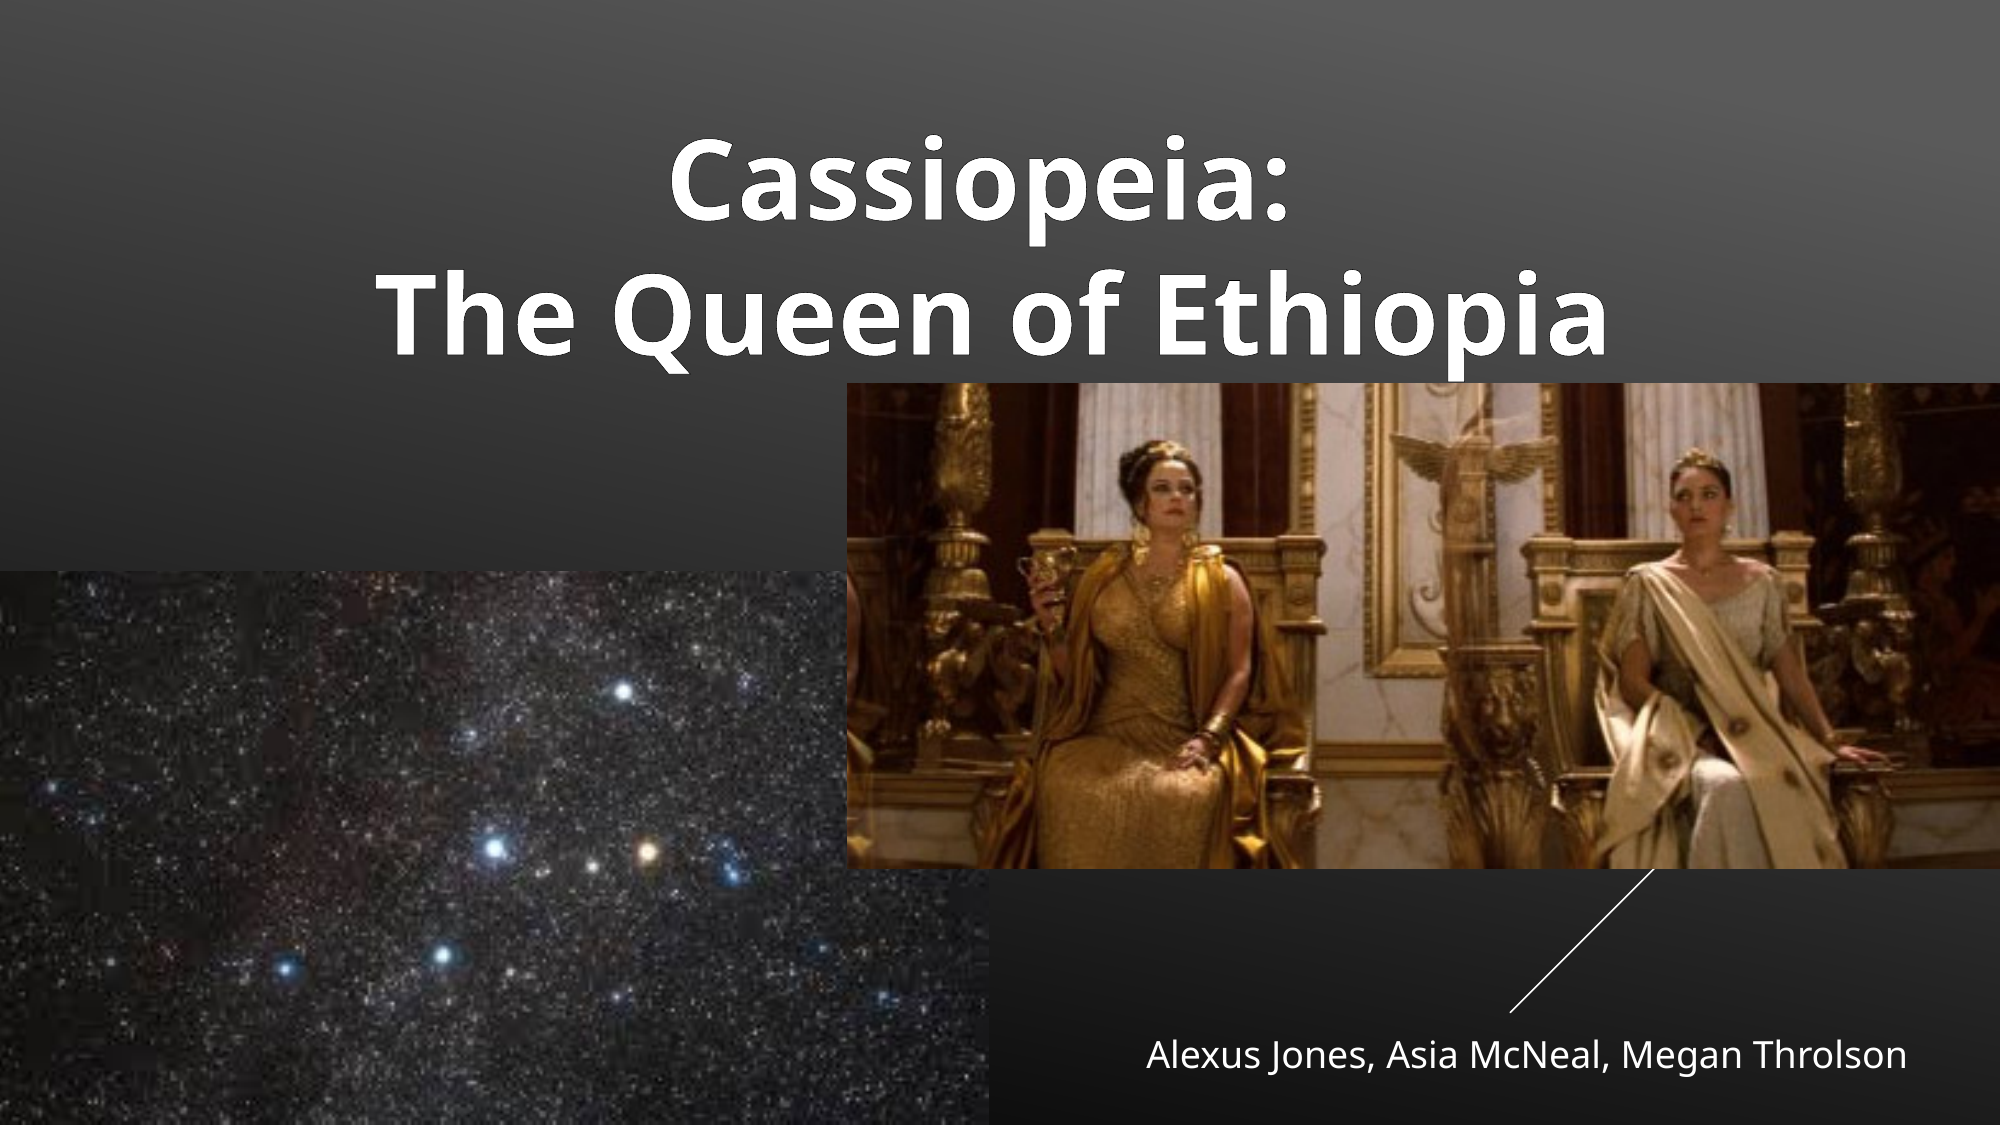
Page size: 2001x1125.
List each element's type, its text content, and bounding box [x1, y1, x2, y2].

picture [0, 383, 2000, 1125]
text_box Alexus Jones, Asia McNeal, Megan Throlson [1131, 1024, 2000, 1084]
text_box Cassiopeia: The Queen of Ethiopia [328, 100, 1629, 386]
